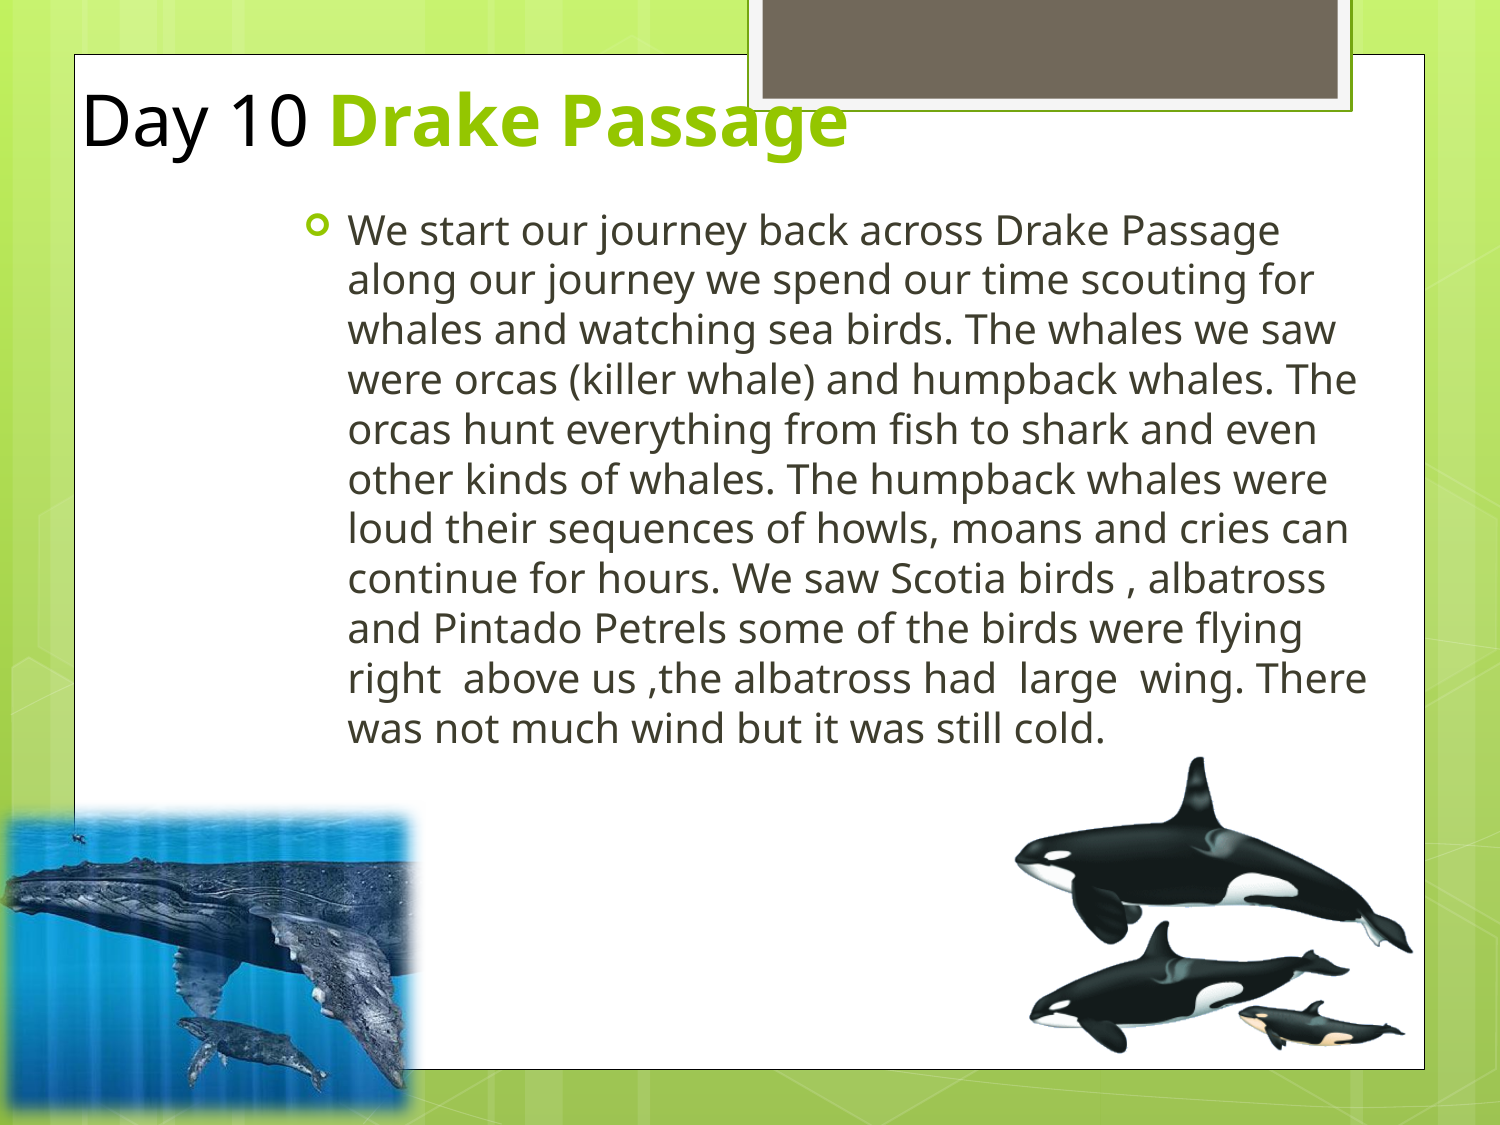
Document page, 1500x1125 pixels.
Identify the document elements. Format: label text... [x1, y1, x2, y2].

list We start our journey back across Drake Passage along our journey we spend our time scouting for whales and watching sea birds. The whales we saw were orcas (killer whale) and humpback whales. The orcas hunt everything from fish to shark and even other kinds of whales. The humpback whales were loud their sequences of howls, moans and cries can continue for hours. We saw Scotia birds , albatross and Pintado Petrels some of the birds were flying right above us ,the albatross had large wing. There was not much wind but it was still cold. [277, 196, 1390, 772]
title Day 10 Drake Passage [64, 66, 1218, 254]
picture [1009, 751, 1418, 1064]
picture [0, 799, 426, 1125]
